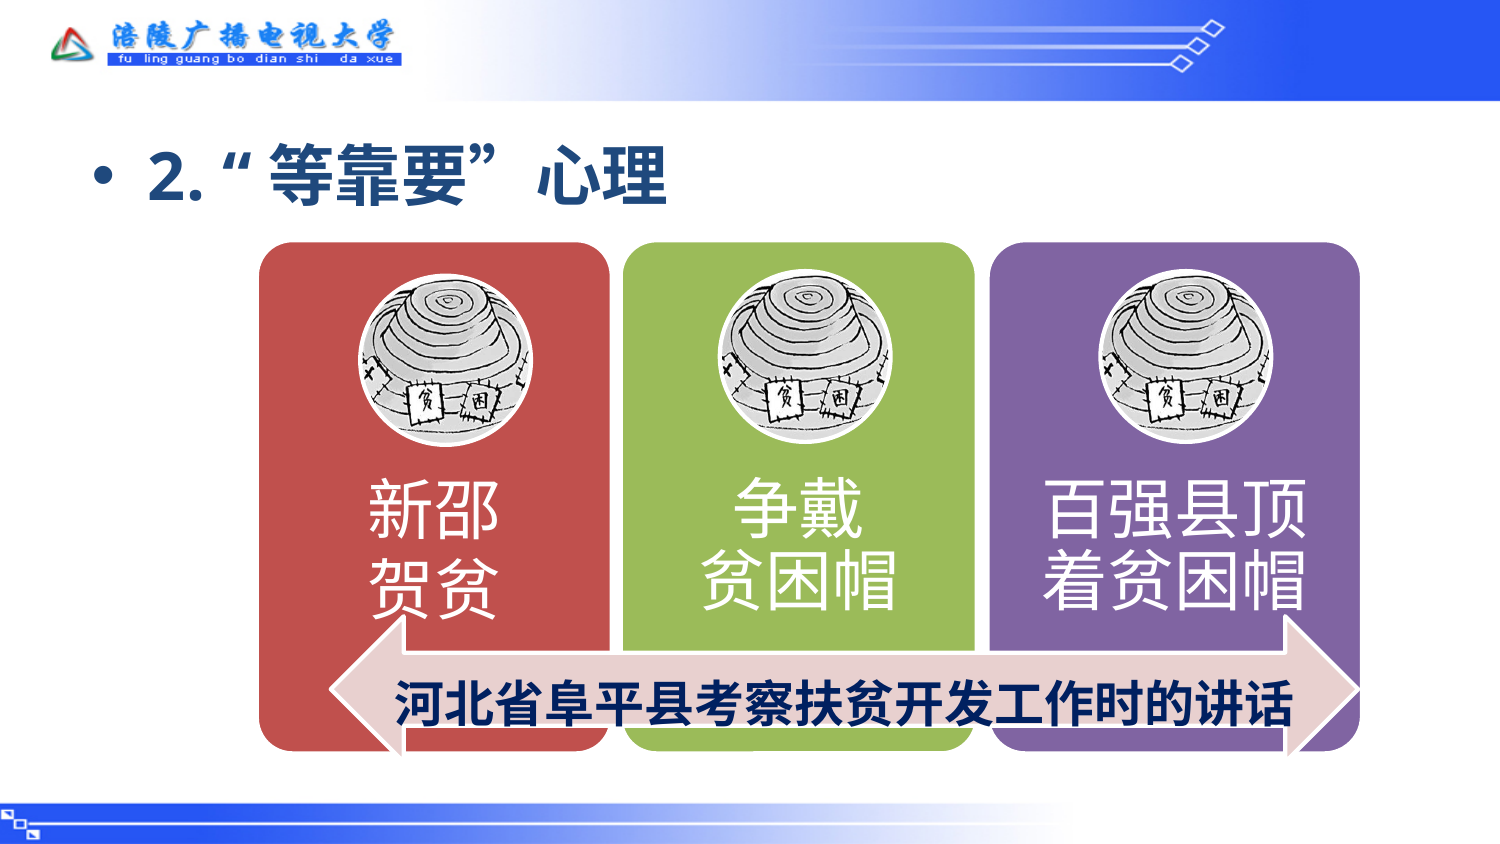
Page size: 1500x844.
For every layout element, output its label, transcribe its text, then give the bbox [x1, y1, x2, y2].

picture [0, 0, 1500, 844]
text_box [182, 244, 1448, 759]
list 2. “等靠要”心理 [76, 126, 1427, 684]
